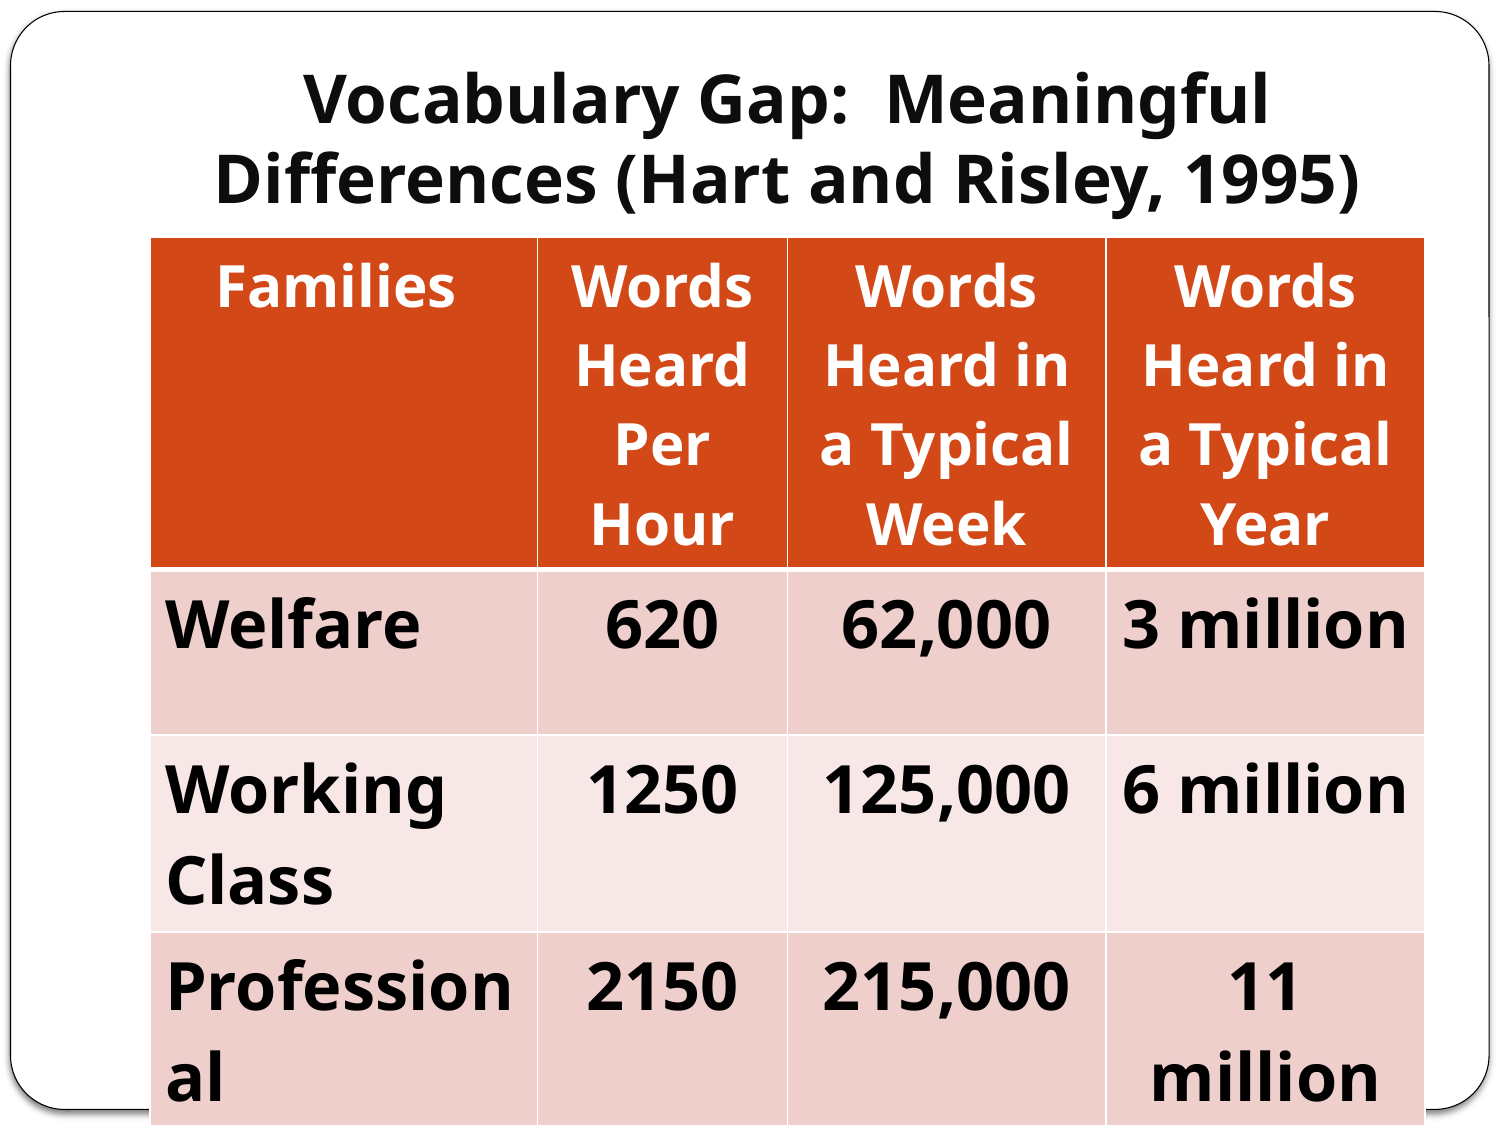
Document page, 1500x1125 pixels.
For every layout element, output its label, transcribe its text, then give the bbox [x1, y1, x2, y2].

table_cell 1250 [538, 736, 787, 931]
table_header Words Heard Per Hour [538, 238, 787, 567]
table_cell 620 [538, 572, 787, 734]
table_cell 215,000 [788, 933, 1105, 1125]
table_cell 2150 [538, 933, 787, 1125]
table_cell Professional [151, 933, 537, 1125]
table_cell 3 million [1107, 572, 1424, 734]
table_header Words Heard in a Typical Year [1107, 238, 1424, 567]
table_cell Working Class [151, 736, 537, 931]
table_cell 11 million [1107, 933, 1424, 1125]
table_cell 62,000 [788, 572, 1105, 734]
table_header Families [151, 238, 537, 567]
table_header Words Heard in a Typical Week [788, 238, 1105, 567]
table_cell 6 million [1107, 736, 1424, 931]
table_cell Welfare [151, 572, 537, 734]
table_cell 125,000 [788, 736, 1105, 931]
title Vocabulary Gap: Meaningful Differences (Hart and Risley, 1995) [150, 45, 1425, 233]
